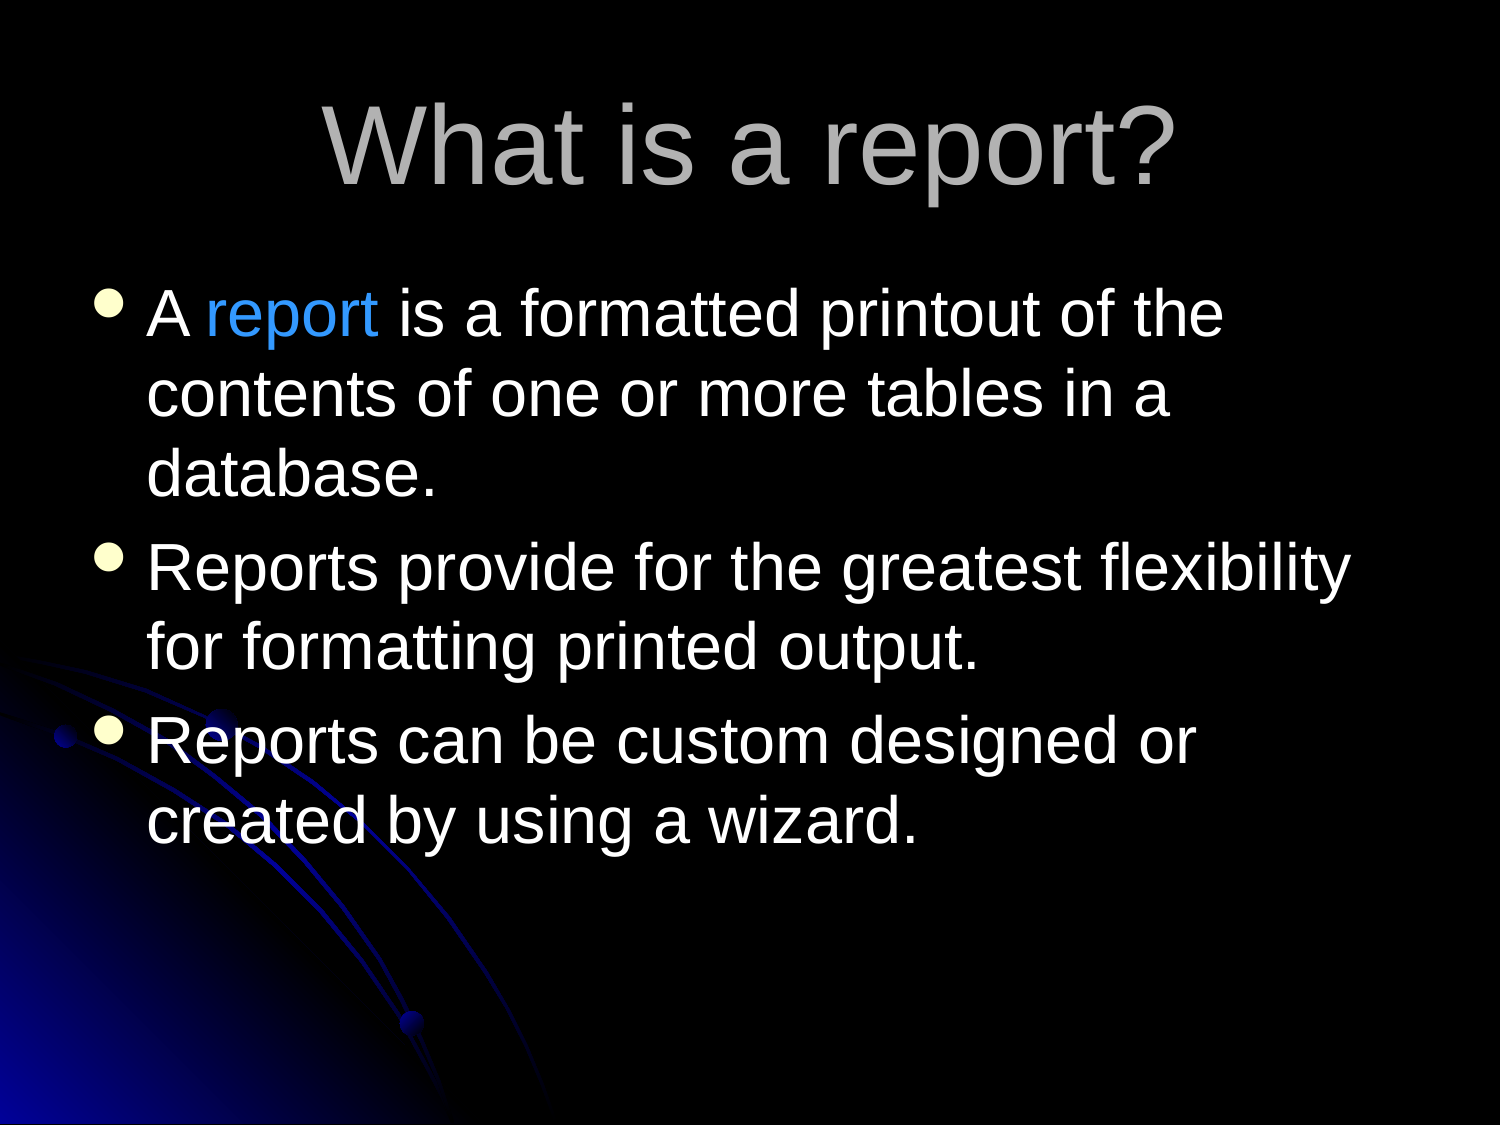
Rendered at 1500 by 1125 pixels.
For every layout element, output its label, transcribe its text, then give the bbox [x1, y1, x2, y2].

title What is a report? [74, 45, 1426, 233]
list A report is a formatted printout of the contents of one or more tables in a database. Reports provide for the greatest flexibility for formatting printed output. Reports can be custom designed or created by using a wizard. [74, 262, 1426, 1006]
